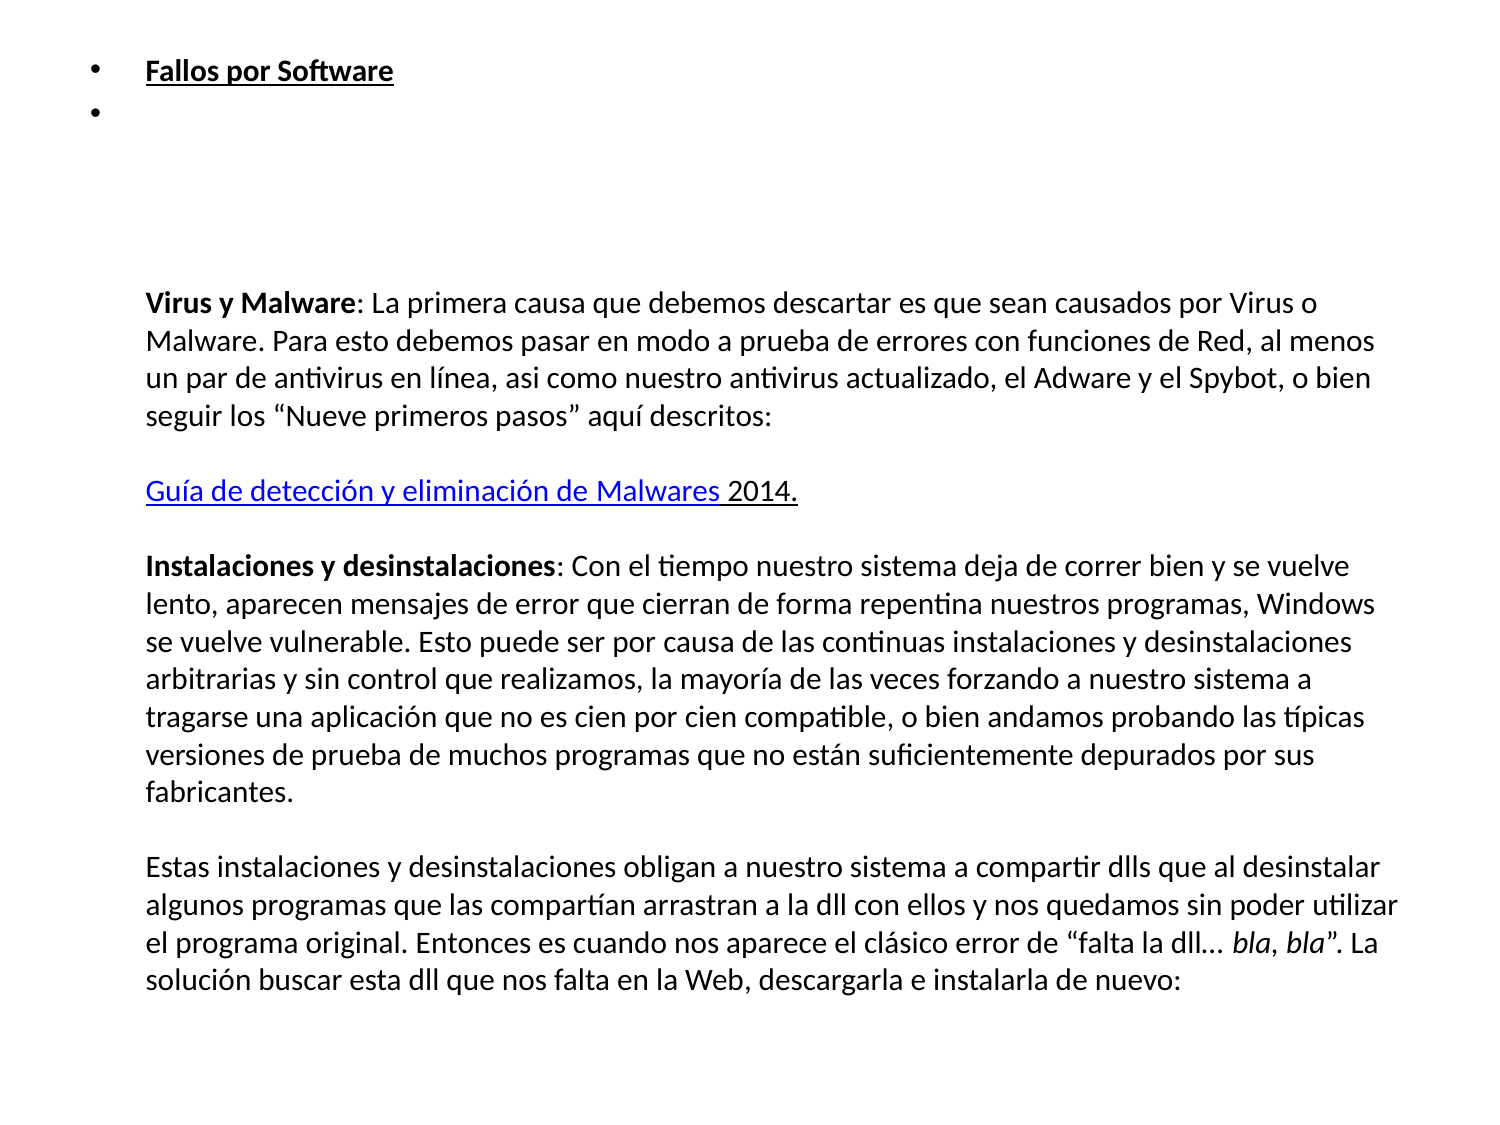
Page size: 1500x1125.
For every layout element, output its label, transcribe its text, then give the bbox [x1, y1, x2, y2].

list Fallos por Software Virus y Malware: La primera causa que debemos descartar es que sean causados por Virus o Malware. Para esto debemos pasar en modo a prueba de errores con funciones de Red, al menos un par de antivirus en línea, asi como nuestro antivirus actualizado, el Adware y el Spybot, o bien seguir los “Nueve primeros pasos” aquí descritos: Guía de detección y eliminación de Malwares 2014. Instalaciones y desinstalaciones: Con el tiempo nuestro sistema deja de correr bien y se vuelve lento, aparecen mensajes de error que cierran de forma repentina nuestros programas, Windows se vuelve vulnerable. Esto puede ser por causa de las continuas instalaciones y desinstalaciones arbitrarias y sin control que realizamos, la mayoría de las veces forzando a nuestro sistema a tragarse una aplicación que no es cien por cien compatible, o bien andamos probando las típicas versiones de prueba de muchos programas que no están suficientemente depurados por sus fabricantes. Estas instalaciones y desinstalaciones obligan a nuestro sistema a compartir dlls que al desinstalar algunos programas que las compartían arrastran a la dll con ellos y nos quedamos sin poder utilizar el programa original. Entonces es cuando nos aparece el clásico error de “falta la dll… bla, bla”. La solución buscar esta dll que nos falta en la Web, descargarla e instalarla de nuevo: [75, 42, 1425, 1005]
